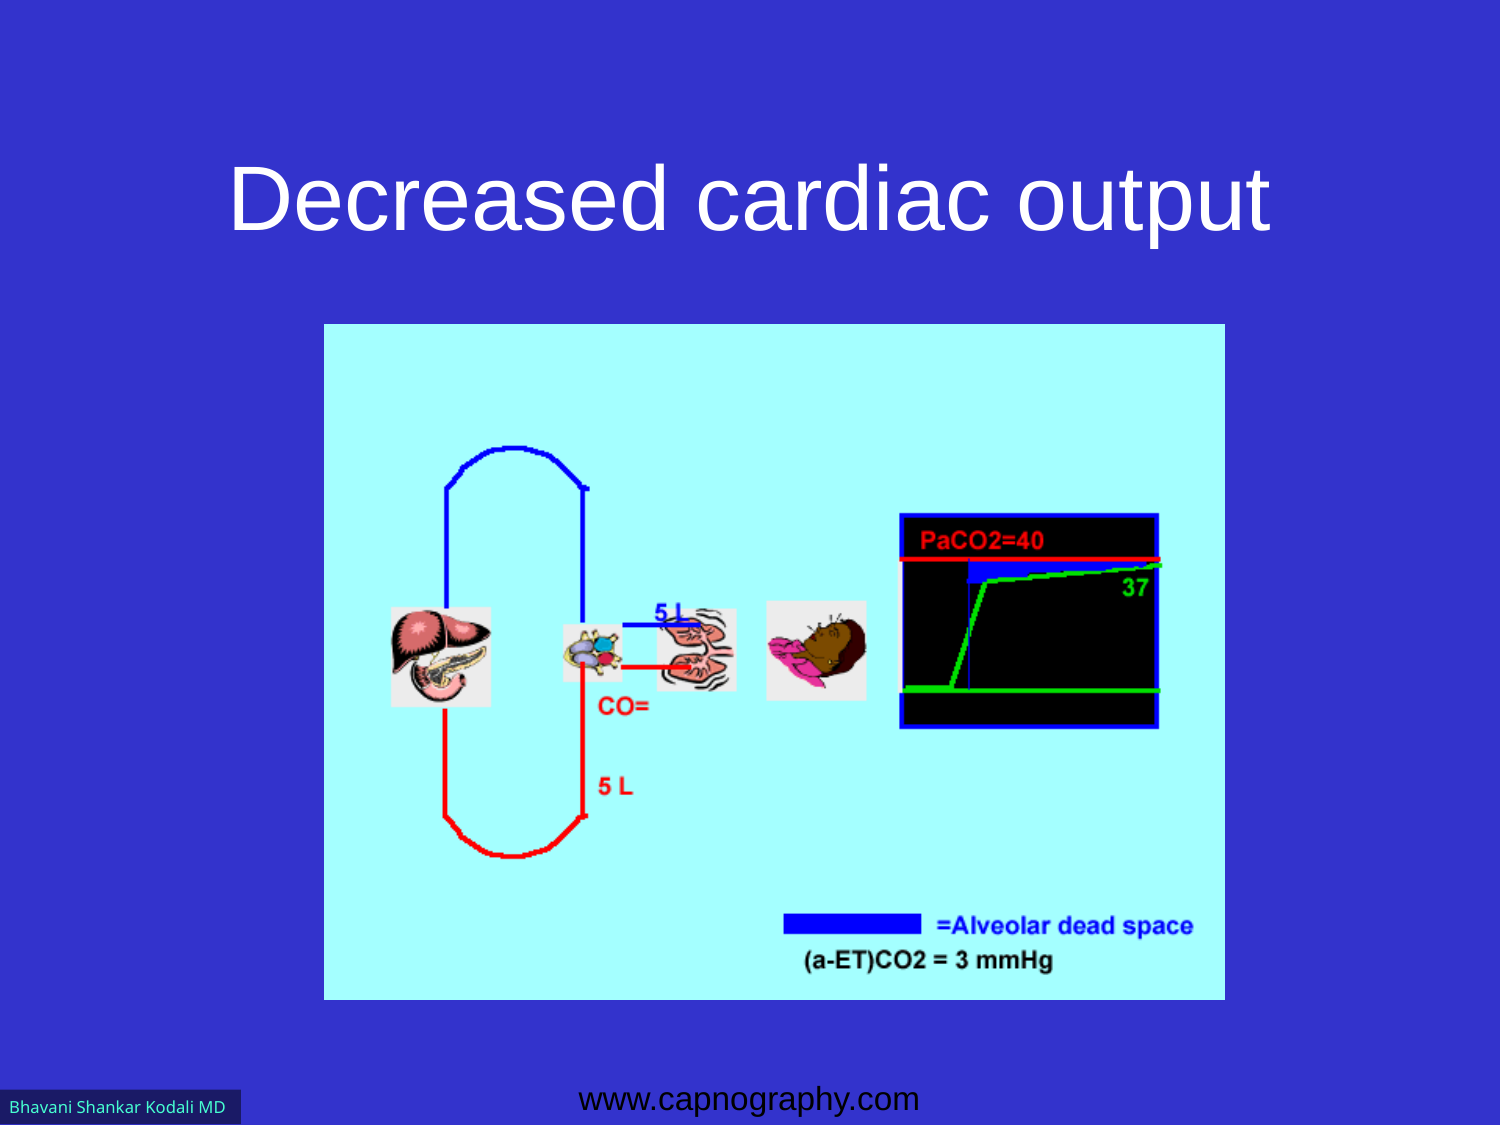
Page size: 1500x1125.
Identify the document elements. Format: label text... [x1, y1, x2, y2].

text_box www.capnography.com [563, 1069, 936, 1125]
text_box Bhavani Shankar Kodali MD [0, 1089, 241, 1125]
title Decreased cardiac output [112, 99, 1388, 288]
picture [324, 324, 1226, 1001]
